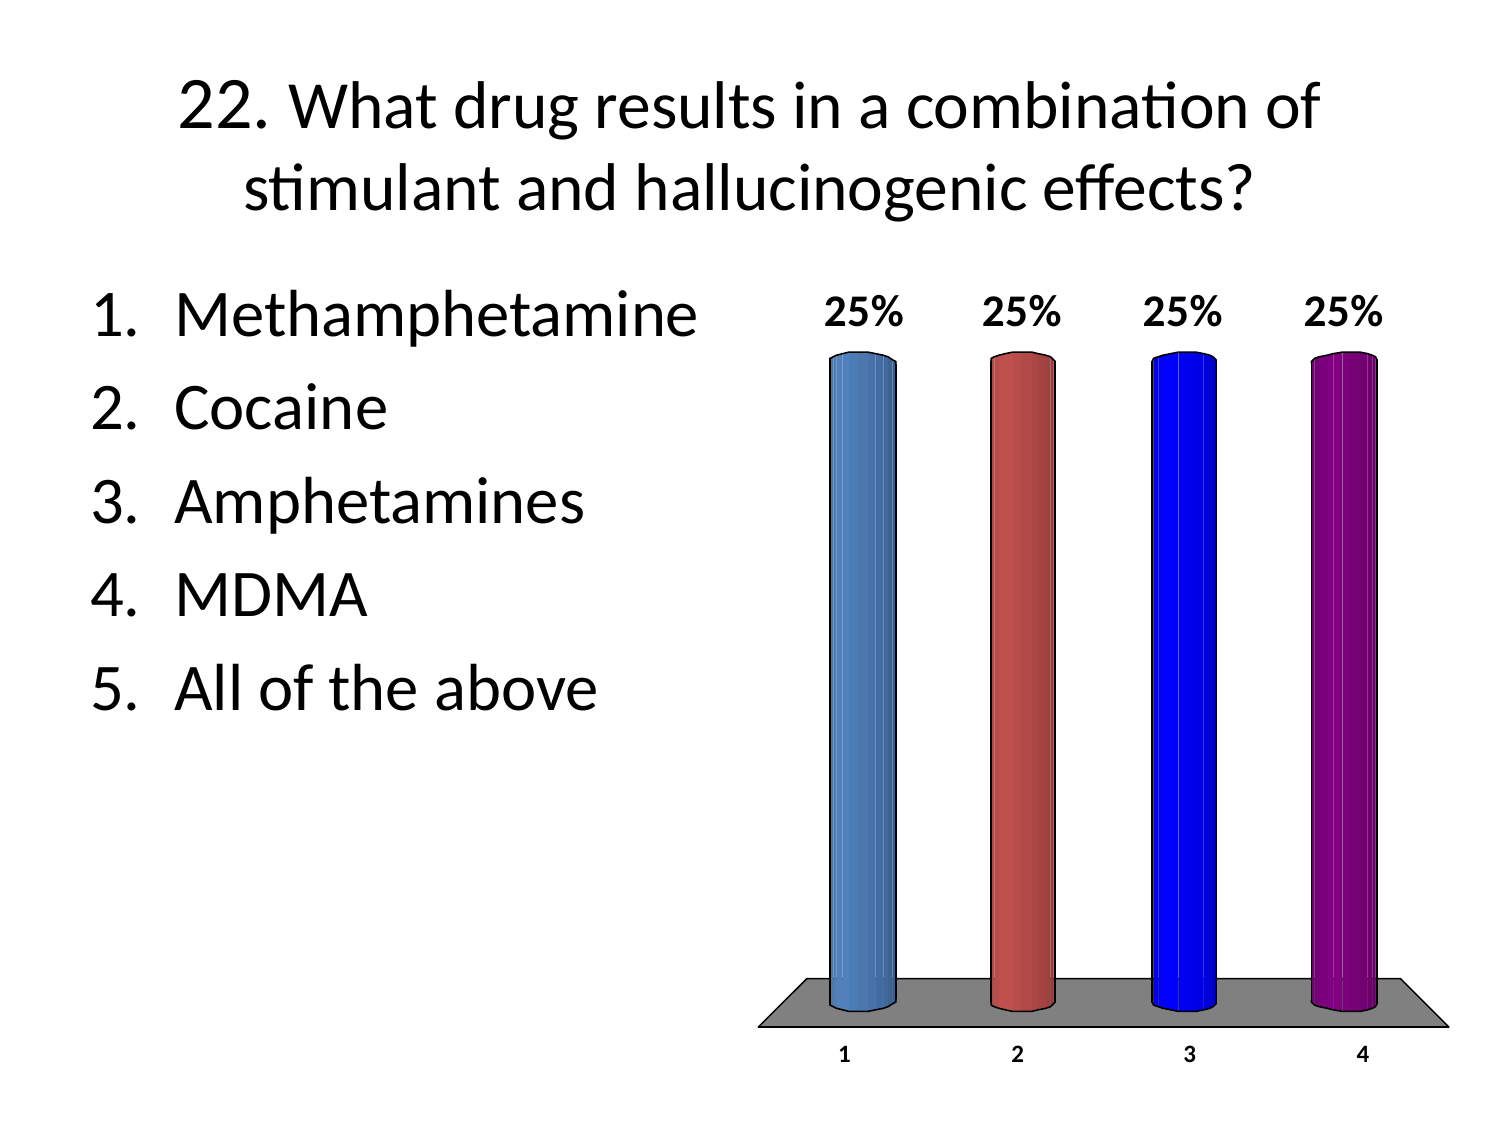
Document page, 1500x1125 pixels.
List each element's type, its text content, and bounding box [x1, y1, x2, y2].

title 22. What drug results in a combination of stimulant and hallucinogenic effects? [75, 45, 1425, 233]
list Methamphetamine Cocaine Amphetamines MDMA All of the above [75, 262, 750, 1005]
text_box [739, 270, 1490, 1115]
